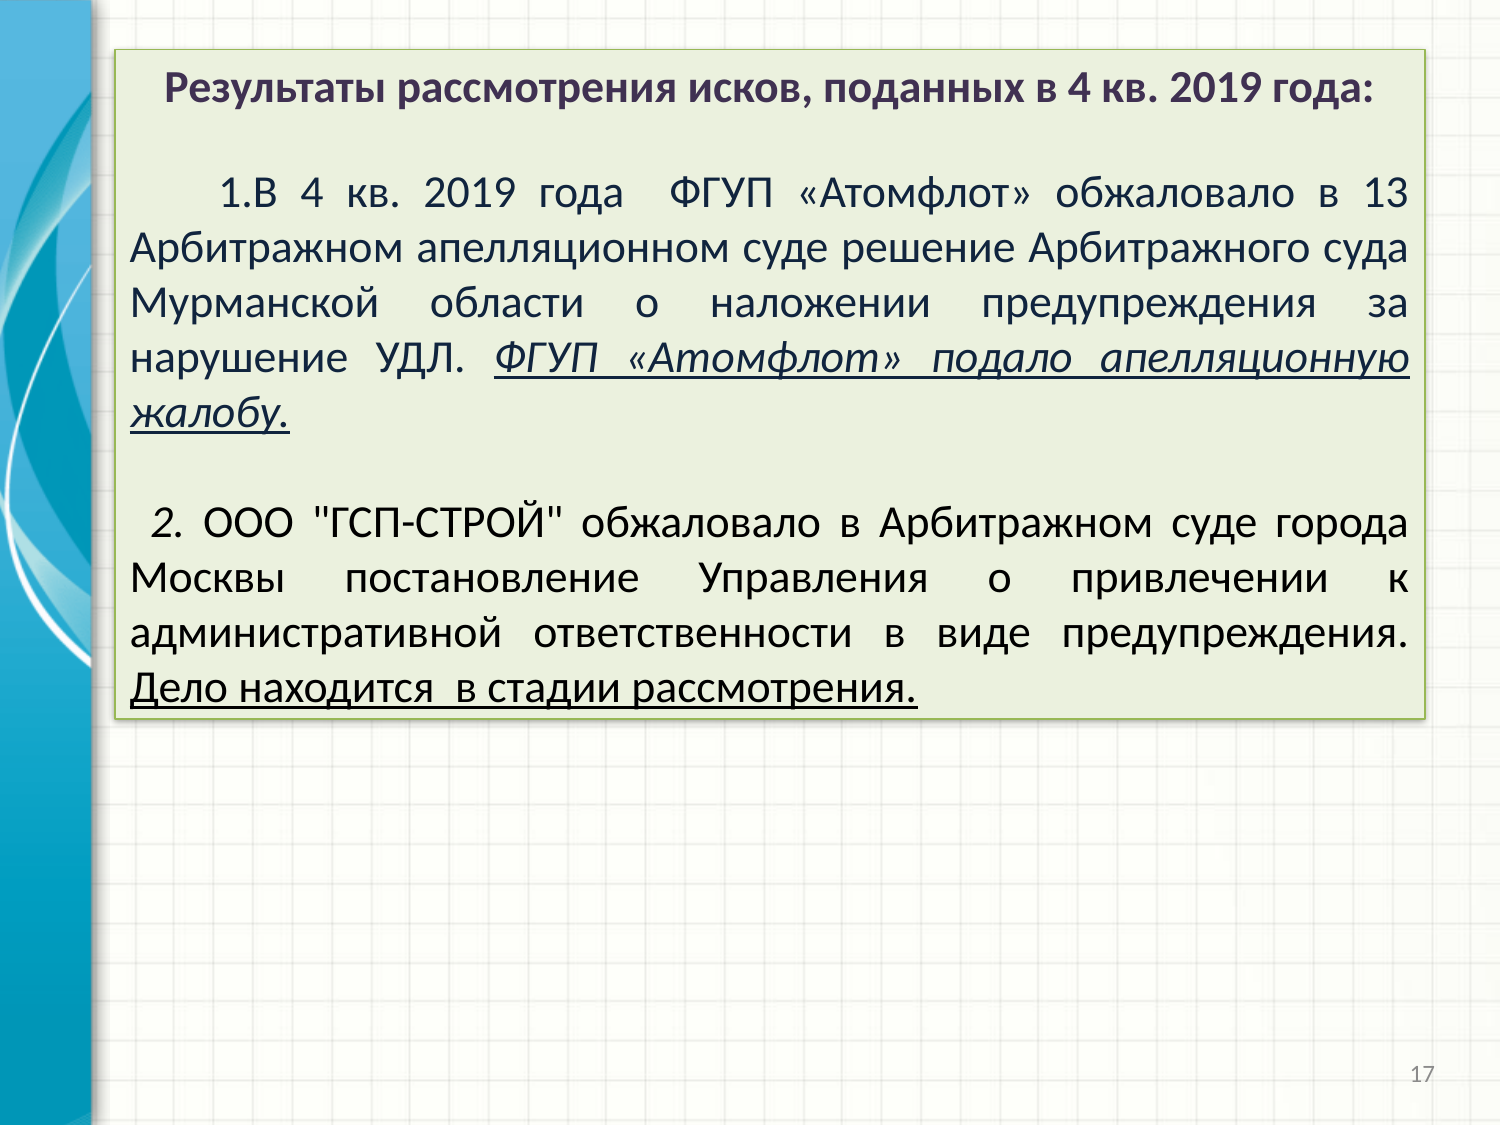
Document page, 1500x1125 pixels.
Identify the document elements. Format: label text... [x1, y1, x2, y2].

picture [0, 0, 1500, 1125]
text_box Результаты рассмотрения исков, поданных в 4 кв. 2019 года: В 4 кв. 2019 года ФГУП «Атомфлот» обжаловало в 13 Арбитражном апелляционном суде решение Арбитражного суда Мурманской области о наложении предупреждения за нарушение УДЛ. ФГУП «Атомфлот» подало апелляционную жалобу. 2. ООО "ГСП-СТРОЙ" обжаловало в Арбитражном суде города Москвы постановление Управления о привлечении к административной ответственности в виде предупреждения. Дело находится в стадии рассмотрения. [114, 49, 1426, 720]
slide_number 17 [1100, 1042, 1450, 1103]
